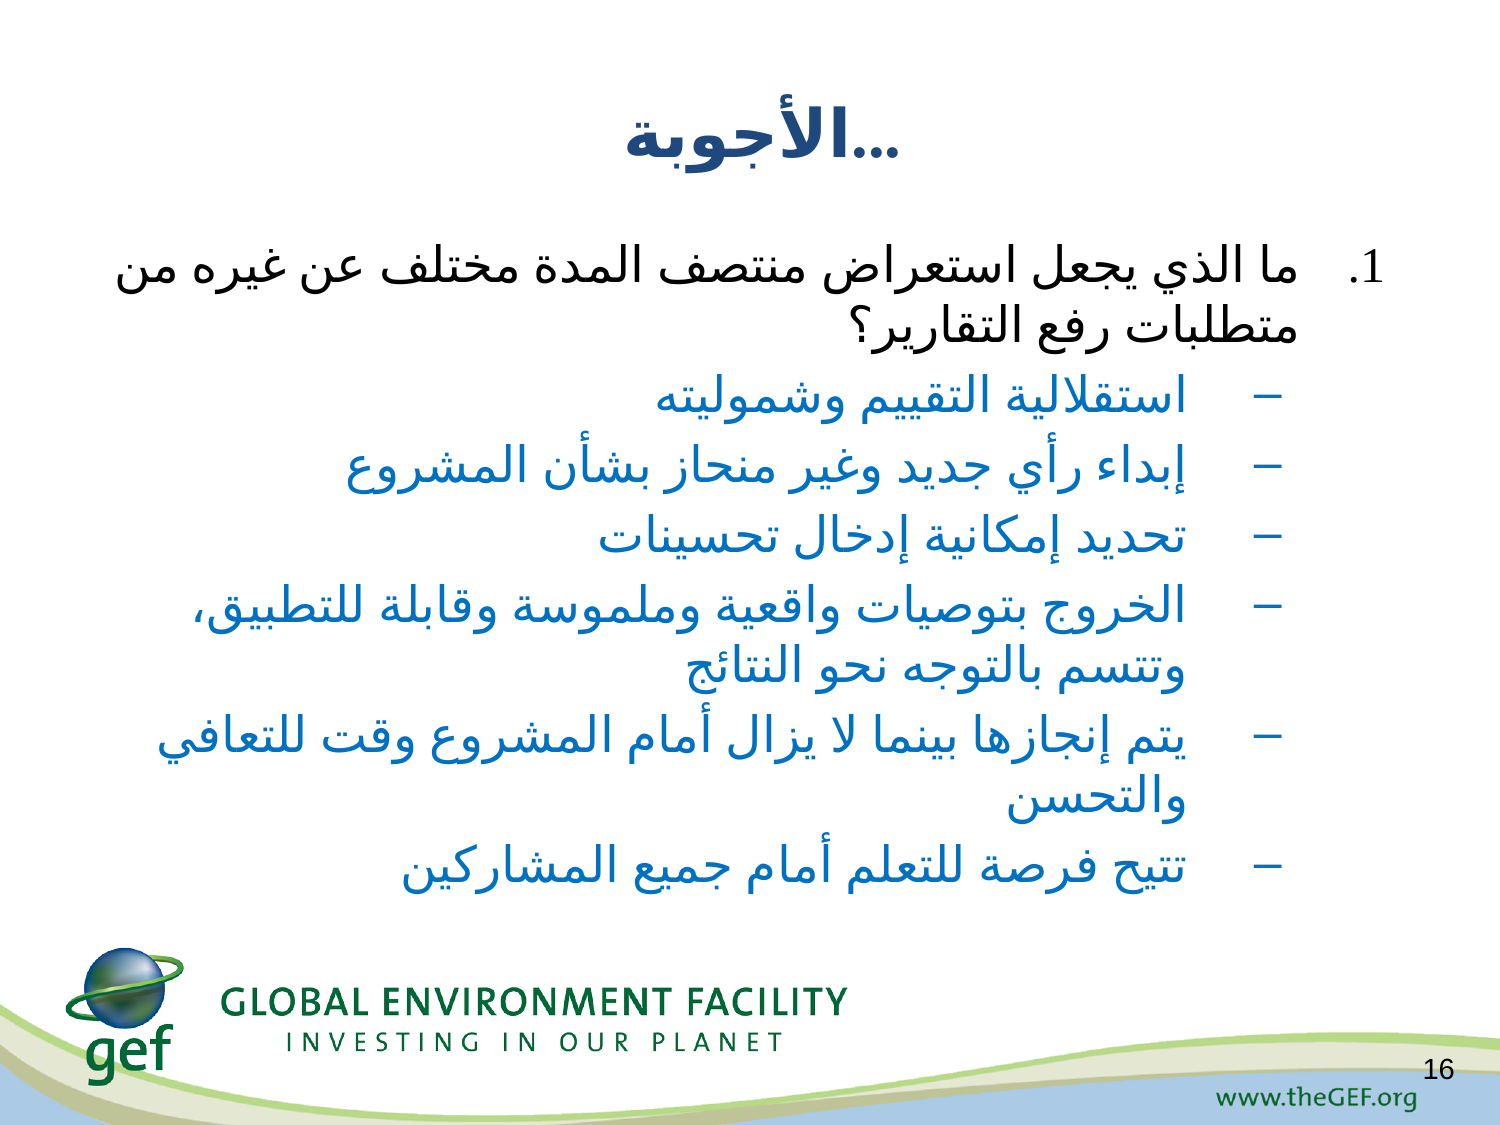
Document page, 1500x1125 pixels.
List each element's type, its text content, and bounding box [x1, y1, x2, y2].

list ما الذي يجعل استعراض منتصف المدة مختلف عن غيره من متطلبات رفع التقارير؟ استقلالية التقييم وشموليته إبداء رأي جديد وغير منحاز بشأن المشروع تحديد إمكانية إدخال تحسينات الخروج بتوصيات واقعية وملموسة وقابلة للتطبيق، وتتسم بالتوجه نحو النتائج يتم إنجازها بينما لا يزال أمام المشروع وقت للتعافي والتحسن تتيح فرصة للتعلم أمام جميع المشاركين [49, 224, 1401, 1006]
slide_number 16 [1407, 1042, 1500, 1103]
title الأجوبة... [87, 37, 1438, 226]
picture [0, 920, 1500, 1125]
